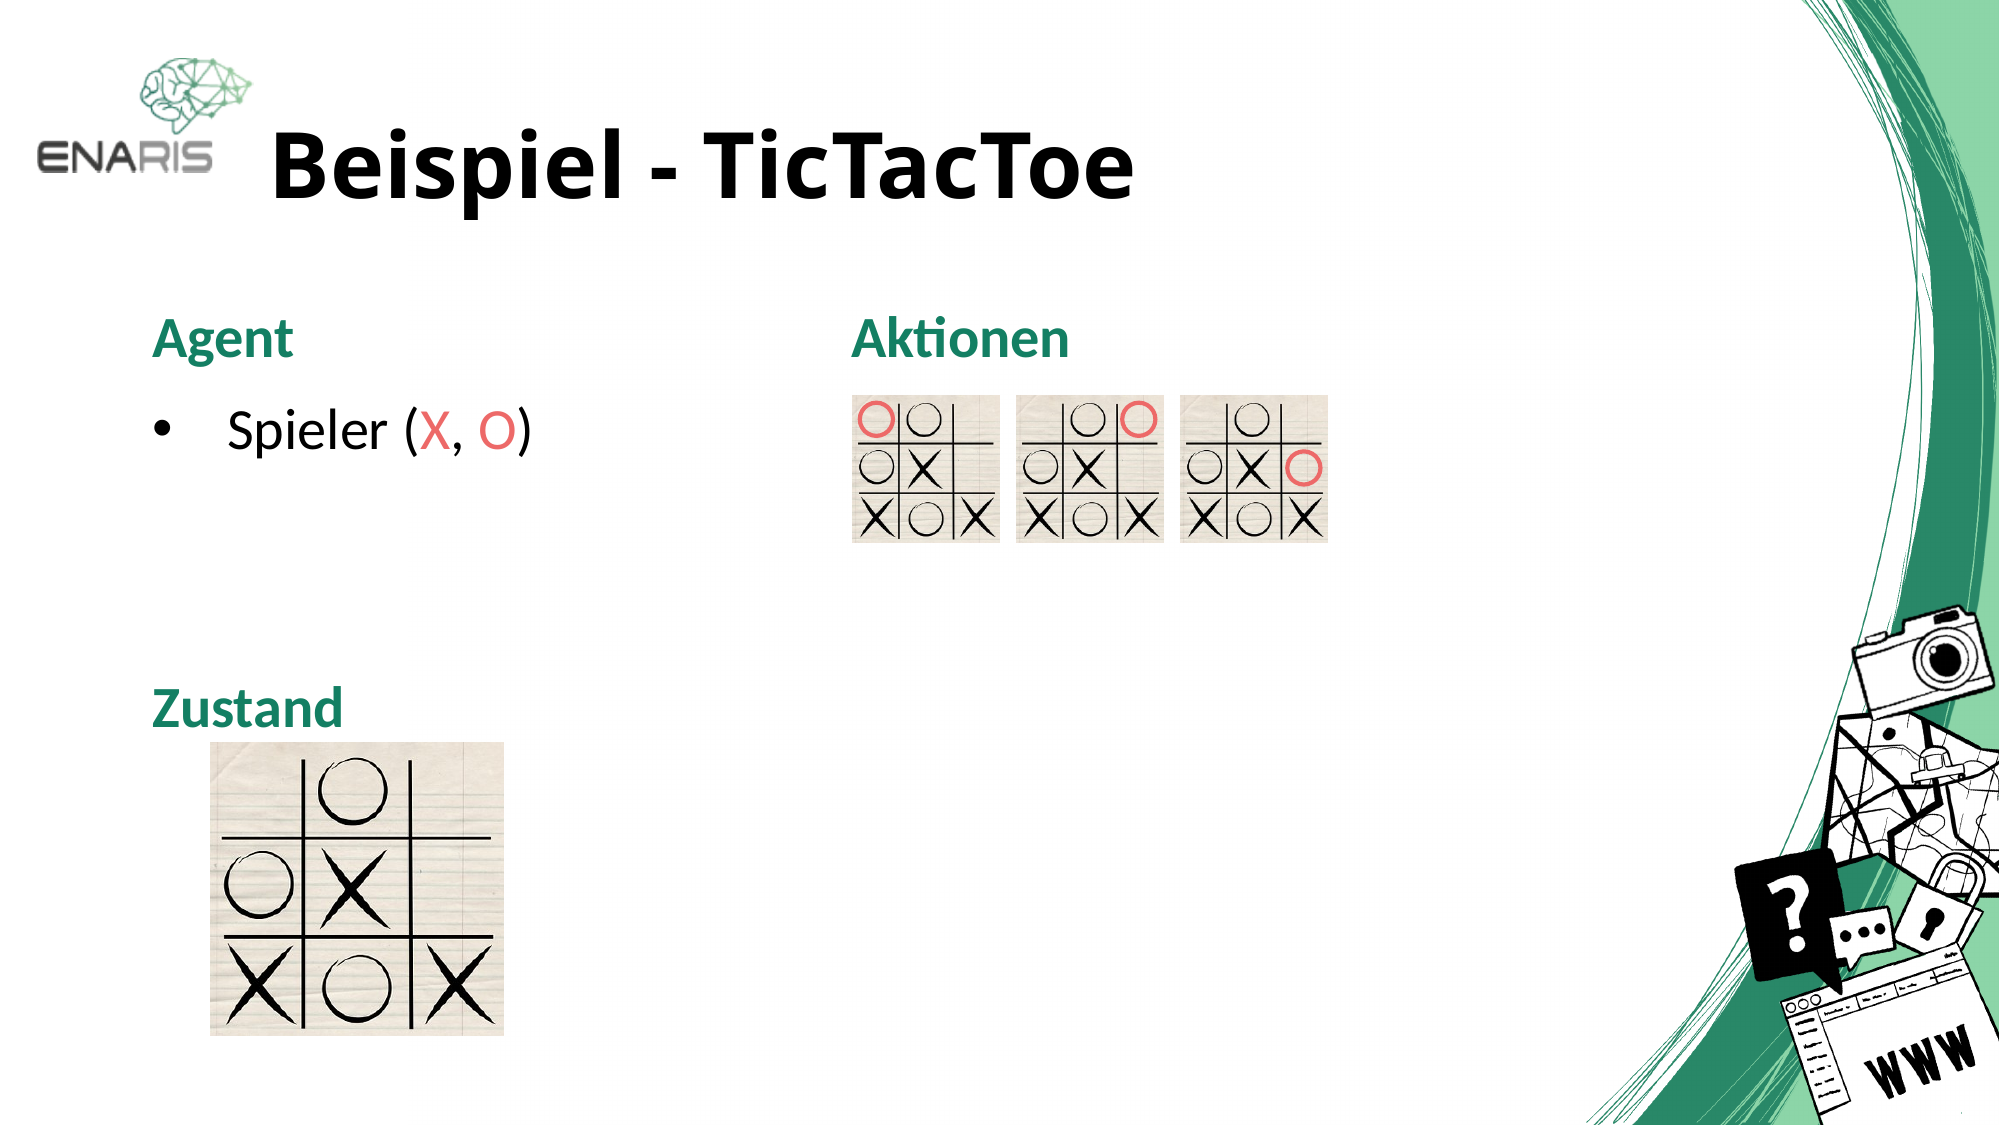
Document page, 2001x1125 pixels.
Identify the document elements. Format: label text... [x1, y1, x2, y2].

picture [37, 58, 254, 173]
text_box Aktionen [836, 299, 1401, 1014]
text_box Agent Spieler (X, O) Zustand [137, 299, 702, 1014]
text_box Beispiel - TicTacToe [253, 59, 1863, 278]
picture [210, 0, 1999, 1125]
